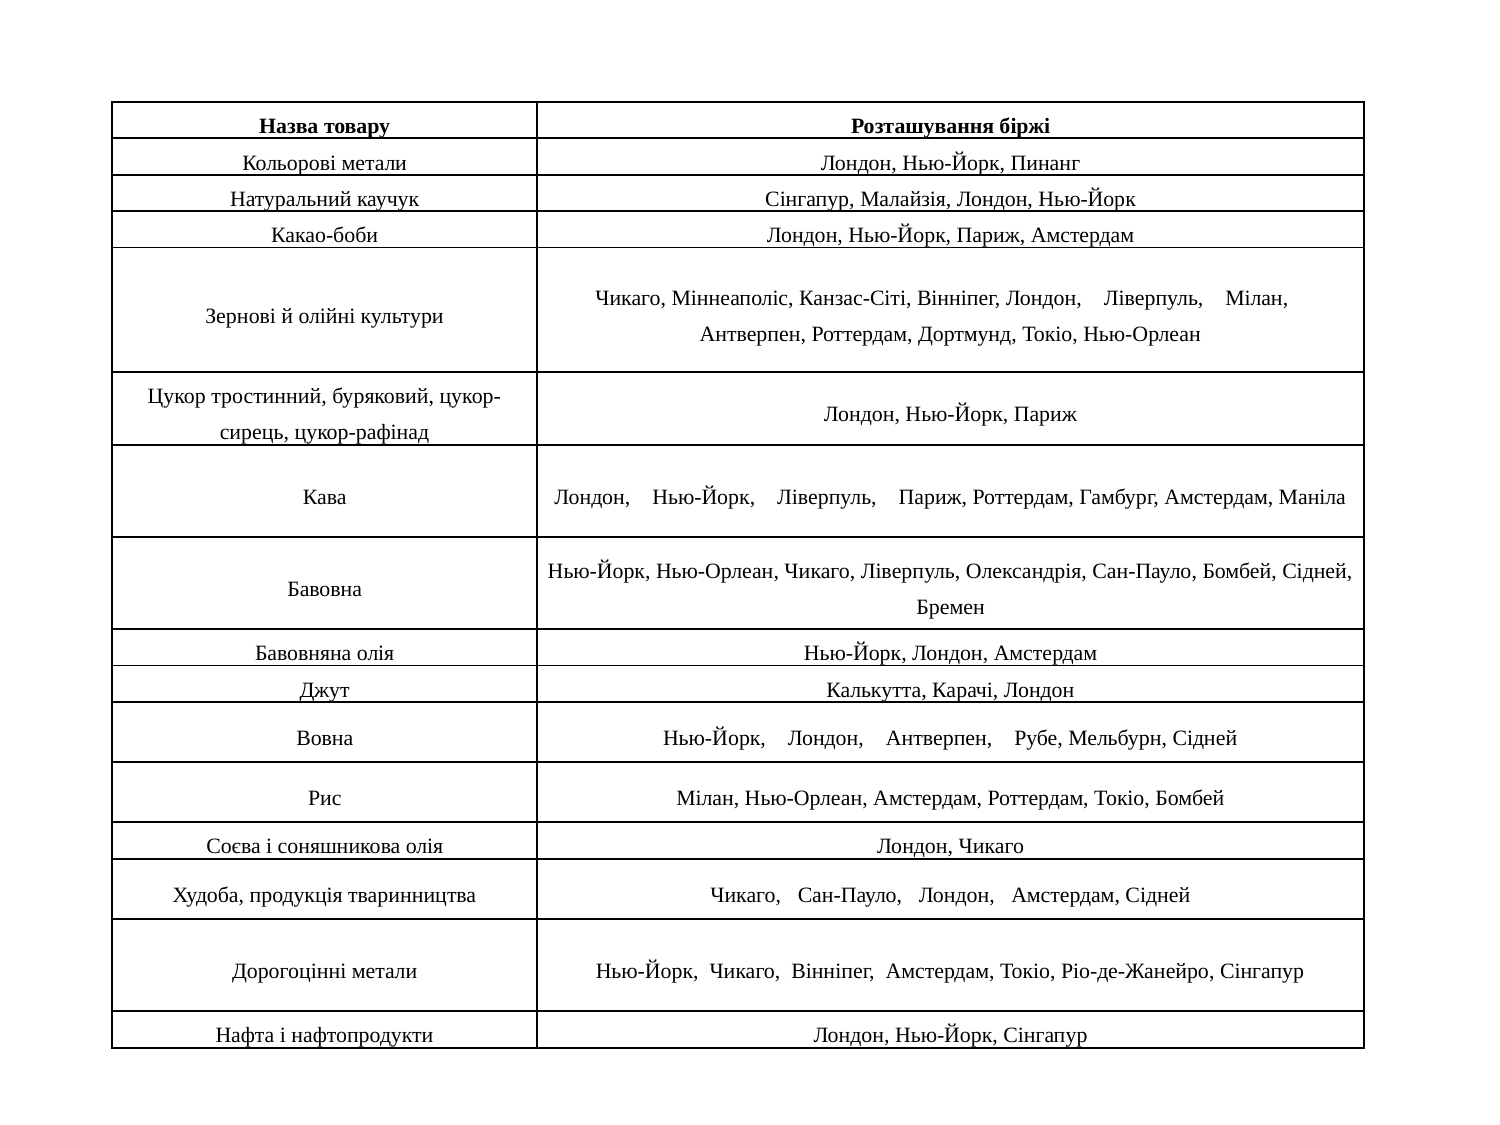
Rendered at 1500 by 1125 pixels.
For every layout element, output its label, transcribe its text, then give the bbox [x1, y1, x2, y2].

table_cell Вовна [113, 703, 536, 761]
table_cell Нью-Йорк, Лондон, Амстердам [538, 630, 1363, 665]
table_cell Натуральний каучук [113, 176, 536, 210]
table_cell Нью-Йорк, Лондон, Антверпен, Рубе, Мельбурн, Сідней [538, 703, 1363, 761]
table_header Назва товару [113, 103, 536, 137]
table_cell Цукор тростинний, буряковий, цукор-сирець, цукор-рафінад [113, 373, 536, 444]
table_cell Чикаго, Сан-Пауло, Лондон, Амстердам, Сідней [538, 860, 1363, 918]
table_cell Кава [113, 446, 536, 536]
table_cell Лондон, Нью-Йорк, Ліверпуль, Париж, Роттердам, Гамбург, Амстердам, Маніла [538, 446, 1363, 536]
table_cell Мілан, Нью-Орлеан, Амстердам, Роттердам, Токіо, Бомбей [538, 763, 1363, 821]
table_cell Лондон, Нью-Йорк, Пинанг [538, 139, 1363, 174]
table_cell Кольорові метали [113, 139, 536, 174]
table_header Розташування біржі [538, 103, 1363, 137]
table_cell Нафта і нафтопродукти [113, 1012, 536, 1047]
table_cell Худоба, продукція тваринництва [113, 860, 536, 918]
table_cell Нью-Йорк, Чикаго, Вінніпег, Амстердам, Токіо, Ріо-де-Жанейро, Сінгапур [538, 920, 1363, 1010]
table_cell Лондон, Нью-Йорк, Сінгапур [538, 1012, 1363, 1047]
table_cell Лондон, Нью-Йорк, Париж, Амстердам [538, 212, 1363, 247]
table_cell Лондон, Чикаго [538, 823, 1363, 858]
table_cell Нью-Йорк, Нью-Орлеан, Чикаго, Ліверпуль, Олександрія, Сан-Пауло, Бомбей, Сідней, Бремен [538, 538, 1363, 628]
table_cell Чикаго, Міннеаполіс, Канзас-Сіті, Вінніпег, Лондон, Ліверпуль, Мілан, Антверпен, Роттердам, Дортмунд, Токіо, Нью-Орлеан [538, 248, 1363, 371]
table_cell Зернові й олійні культури [113, 248, 536, 371]
table_cell Дорогоцінні метали [113, 920, 536, 1010]
table_cell Джут [113, 666, 536, 701]
table_cell Бавовна [113, 538, 536, 628]
table_cell Соєва і соняшникова олія [113, 823, 536, 858]
table_cell Рис [113, 763, 536, 821]
table_cell Калькутта, Карачі, Лондон [538, 666, 1363, 701]
table_cell Какао-боби [113, 212, 536, 247]
table_cell Лондон, Нью-Йорк, Париж [538, 373, 1363, 444]
table_cell Сінгапур, Малайзія, Лондон, Нью-Йорк [538, 176, 1363, 210]
table_cell Бавовняна олія [113, 630, 536, 665]
